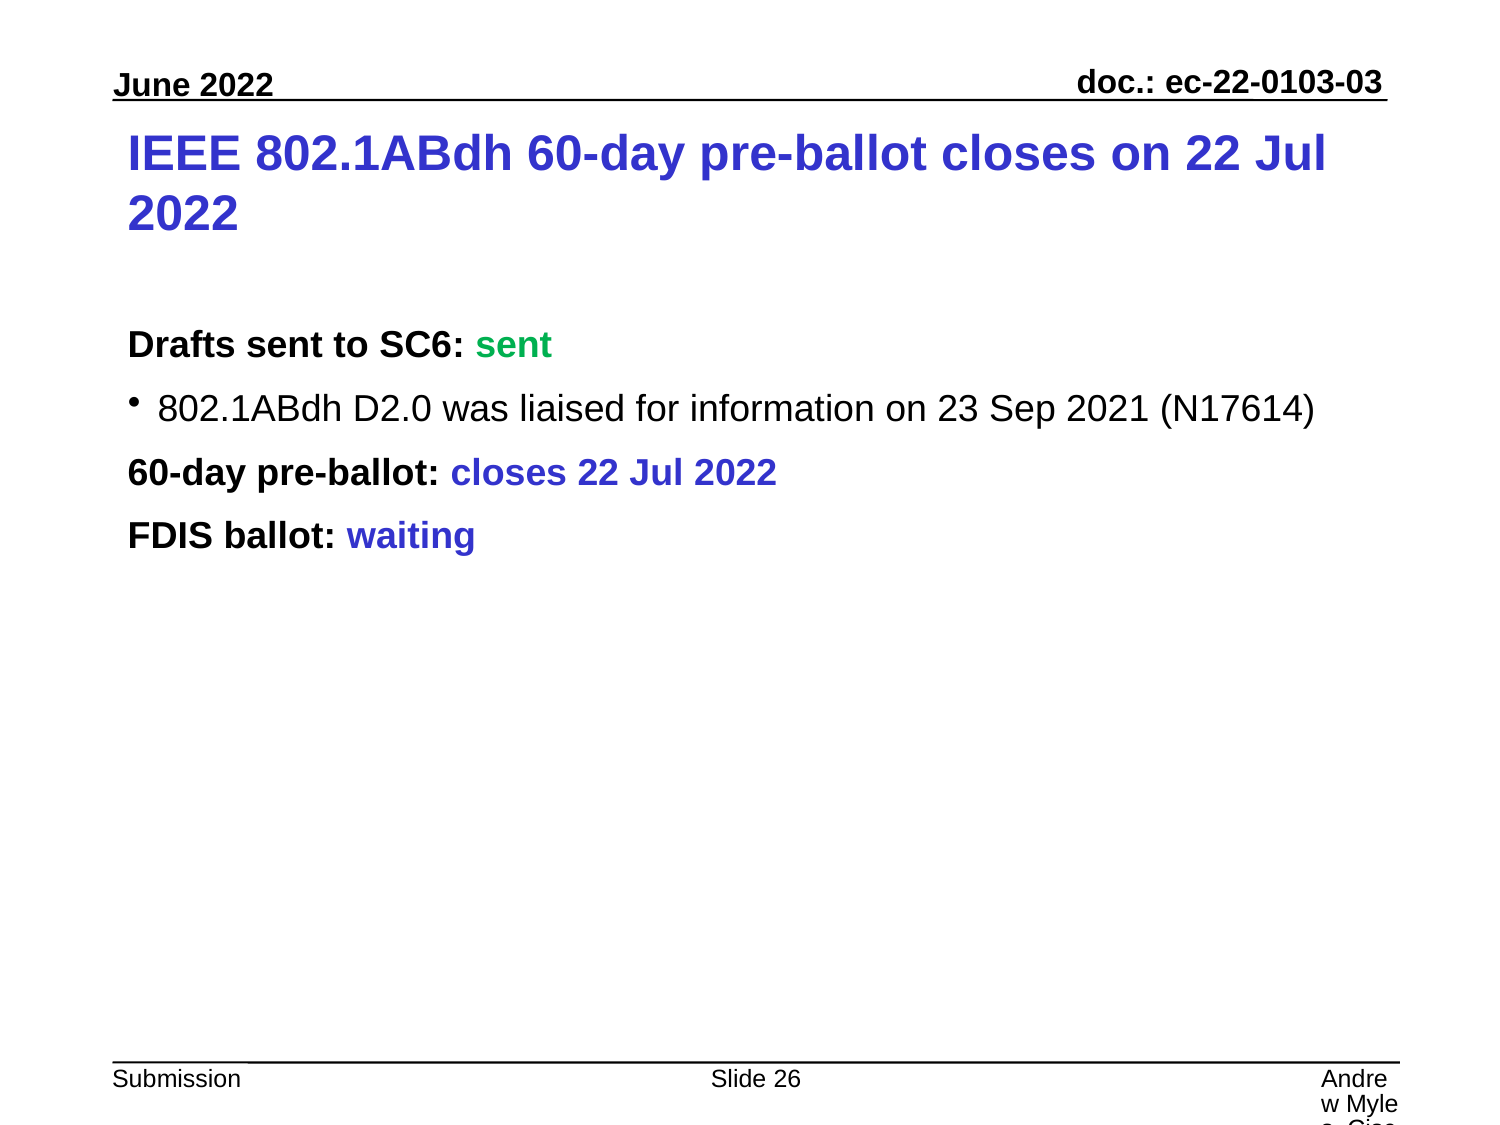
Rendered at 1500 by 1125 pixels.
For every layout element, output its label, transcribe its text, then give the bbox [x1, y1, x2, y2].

list Drafts sent to SC6: sent 802.1ABdh D2.0 was liaised for information on 23 Sep 2021 (N17614) 60-day pre-ballot: closes 22 Jul 2022 FDIS ballot: waiting [112, 312, 1388, 988]
title IEEE 802.1ABdh 60-day pre-ballot closes on 22 Jul 2022 [112, 112, 1388, 288]
slide_number Slide 26 [709, 1061, 803, 1093]
footer Andrew Myles, Cisco [1320, 1061, 1402, 1093]
